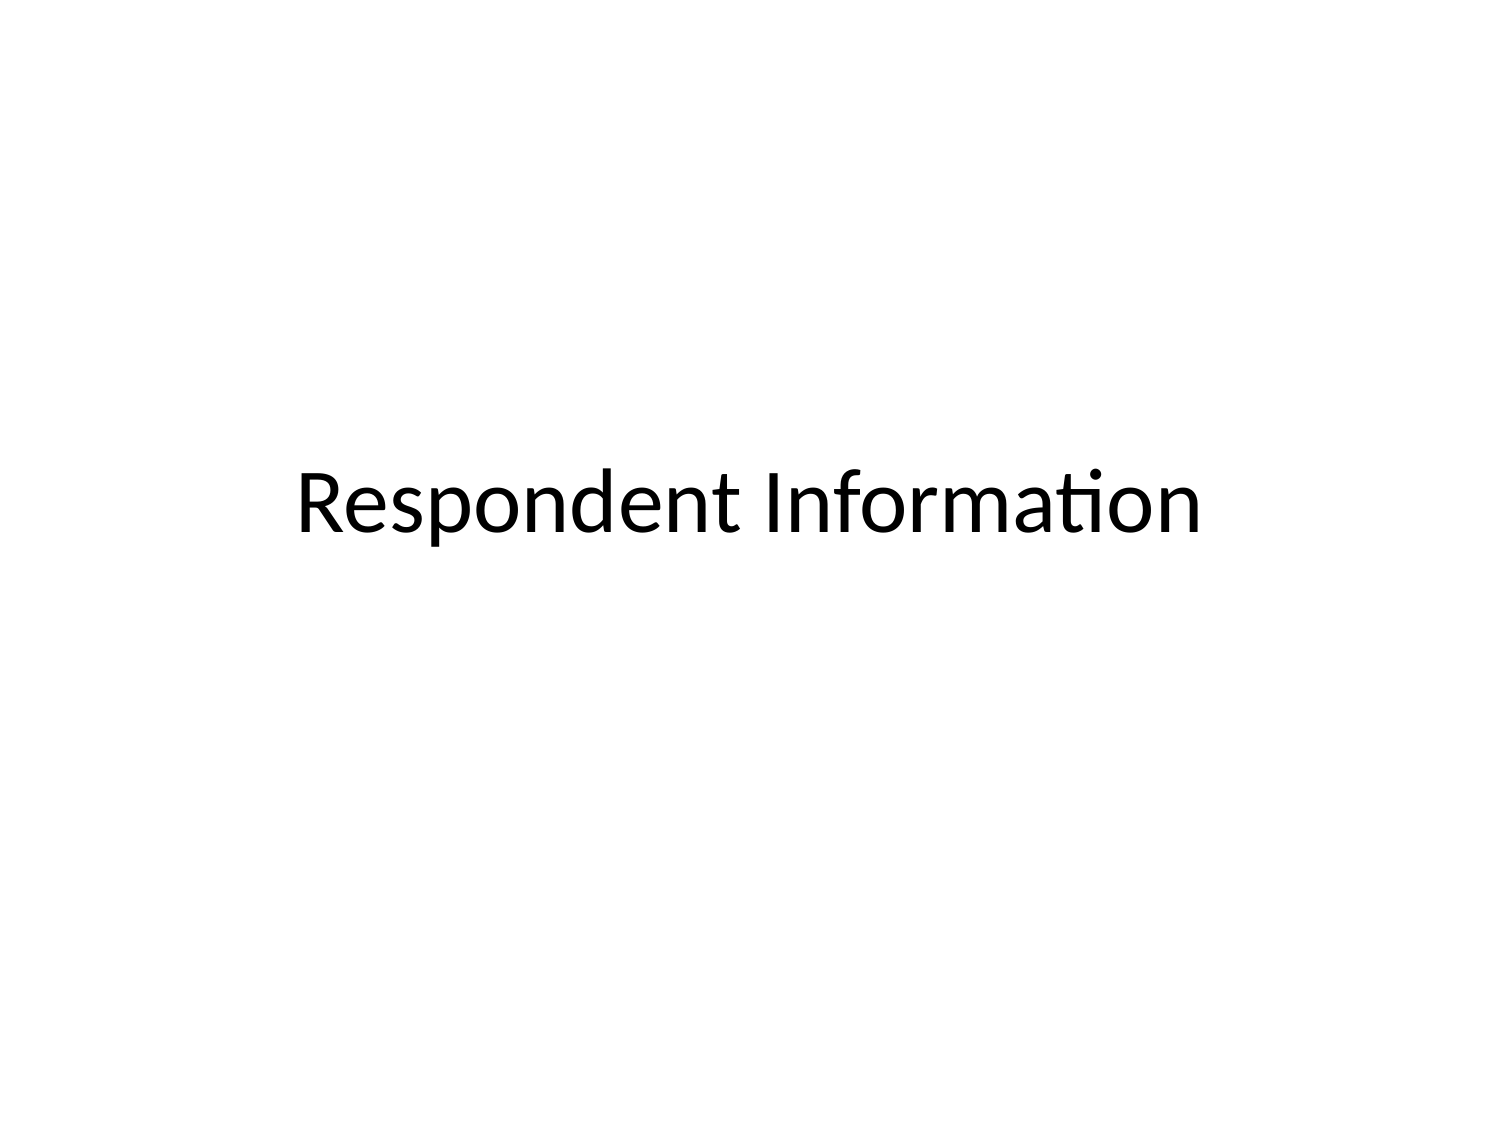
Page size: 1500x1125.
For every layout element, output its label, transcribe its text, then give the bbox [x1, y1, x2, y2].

title Respondent Information [112, 375, 1388, 617]
